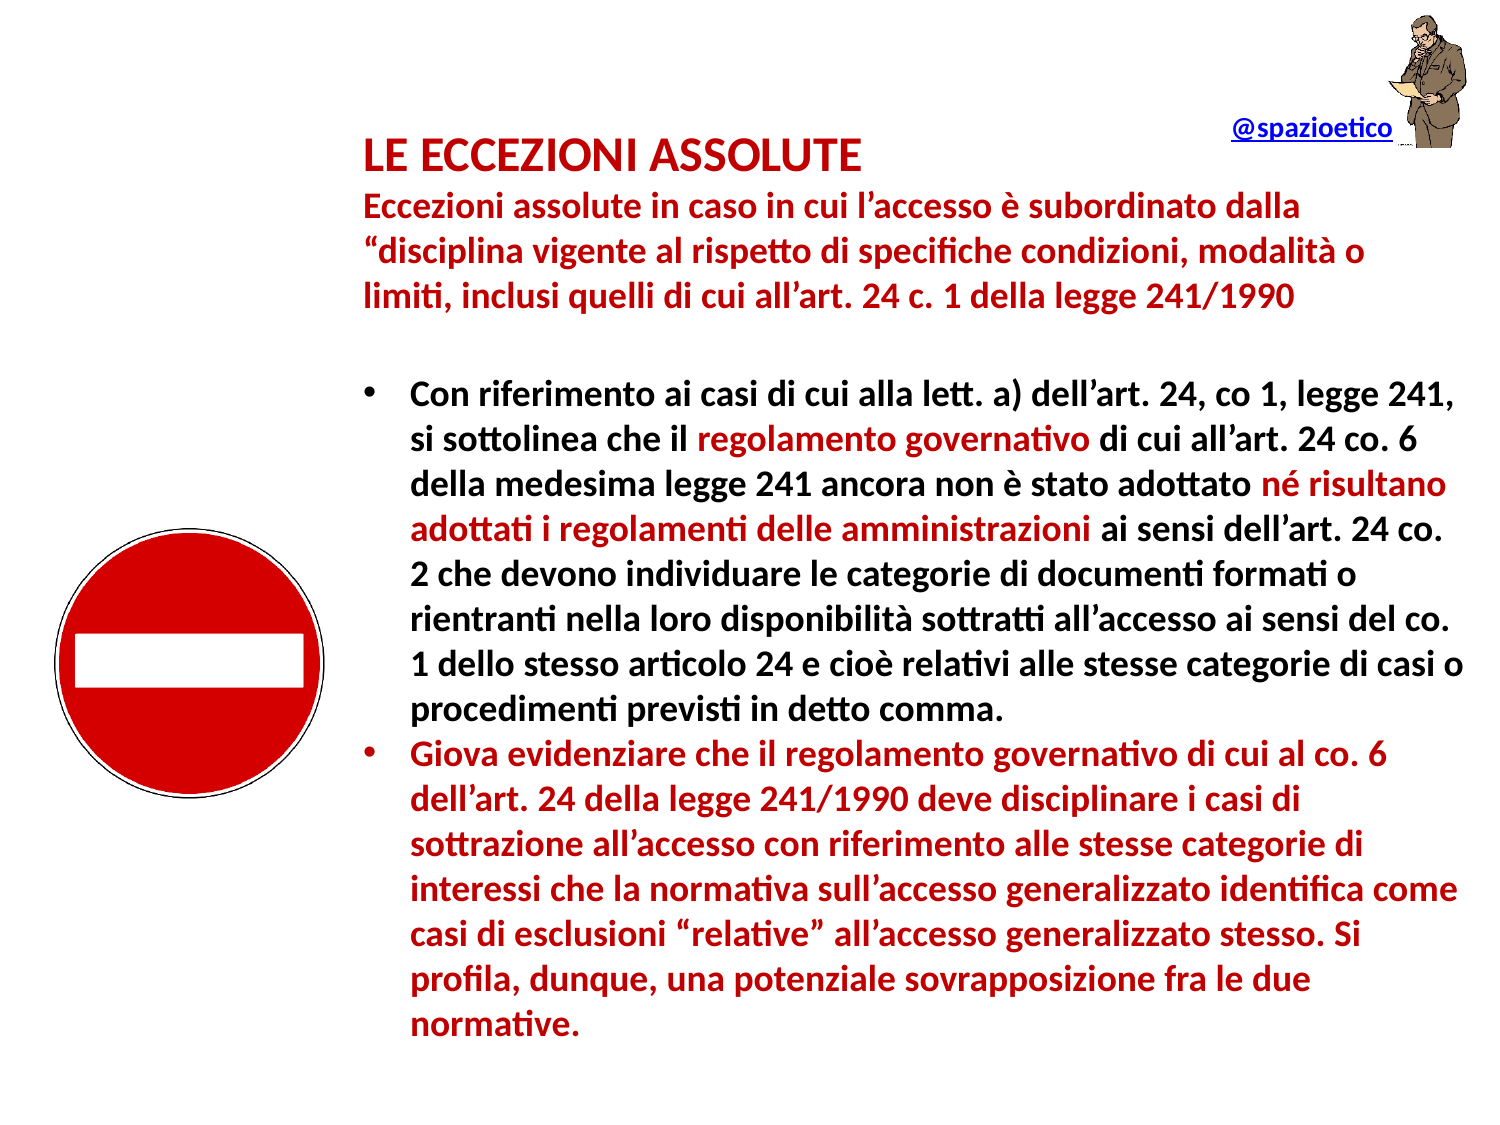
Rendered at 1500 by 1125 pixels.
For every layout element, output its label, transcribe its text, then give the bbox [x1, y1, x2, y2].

picture [52, 526, 326, 799]
text_box Con riferimento ai casi di cui alla lett. a) dell’art. 24, co 1, legge 241, si sottolinea che il regolamento governativo di cui all’art. 24 co. 6 della medesima legge 241 ancora non è stato adottato né risultano adottati i regolamenti delle amministrazioni ai sensi dell’art. 24 co. 2 che devono individuare le categorie di documenti formati o rientranti nella loro disponibilità sottratti all’accesso ai sensi del co. 1 dello stesso articolo 24 e cioè relativi alle stesse categorie di casi o procedimenti previsti in detto comma. Giova evidenziare che il regolamento governativo di cui al co. 6 dell’art. 24 della legge 241/1990 deve disciplinare i casi di sottrazione all’accesso con riferimento alle stesse categorie di interessi che la normativa sull’accesso generalizzato identifica come casi di esclusioni “relative” all’accesso generalizzato stesso. Si profila, dunque, una potenziale sovrapposizione fra le due normative. [348, 361, 1483, 1052]
picture [1372, 7, 1488, 148]
text_box LE ECCEZIONI ASSOLUTE Eccezioni assolute in caso in cui l’accesso è subordinato dalla “disciplina vigente al rispetto di specifiche condizioni, modalità o limiti, inclusi quelli di cui all’art. 24 c. 1 della legge 241/1990 [348, 113, 1459, 324]
